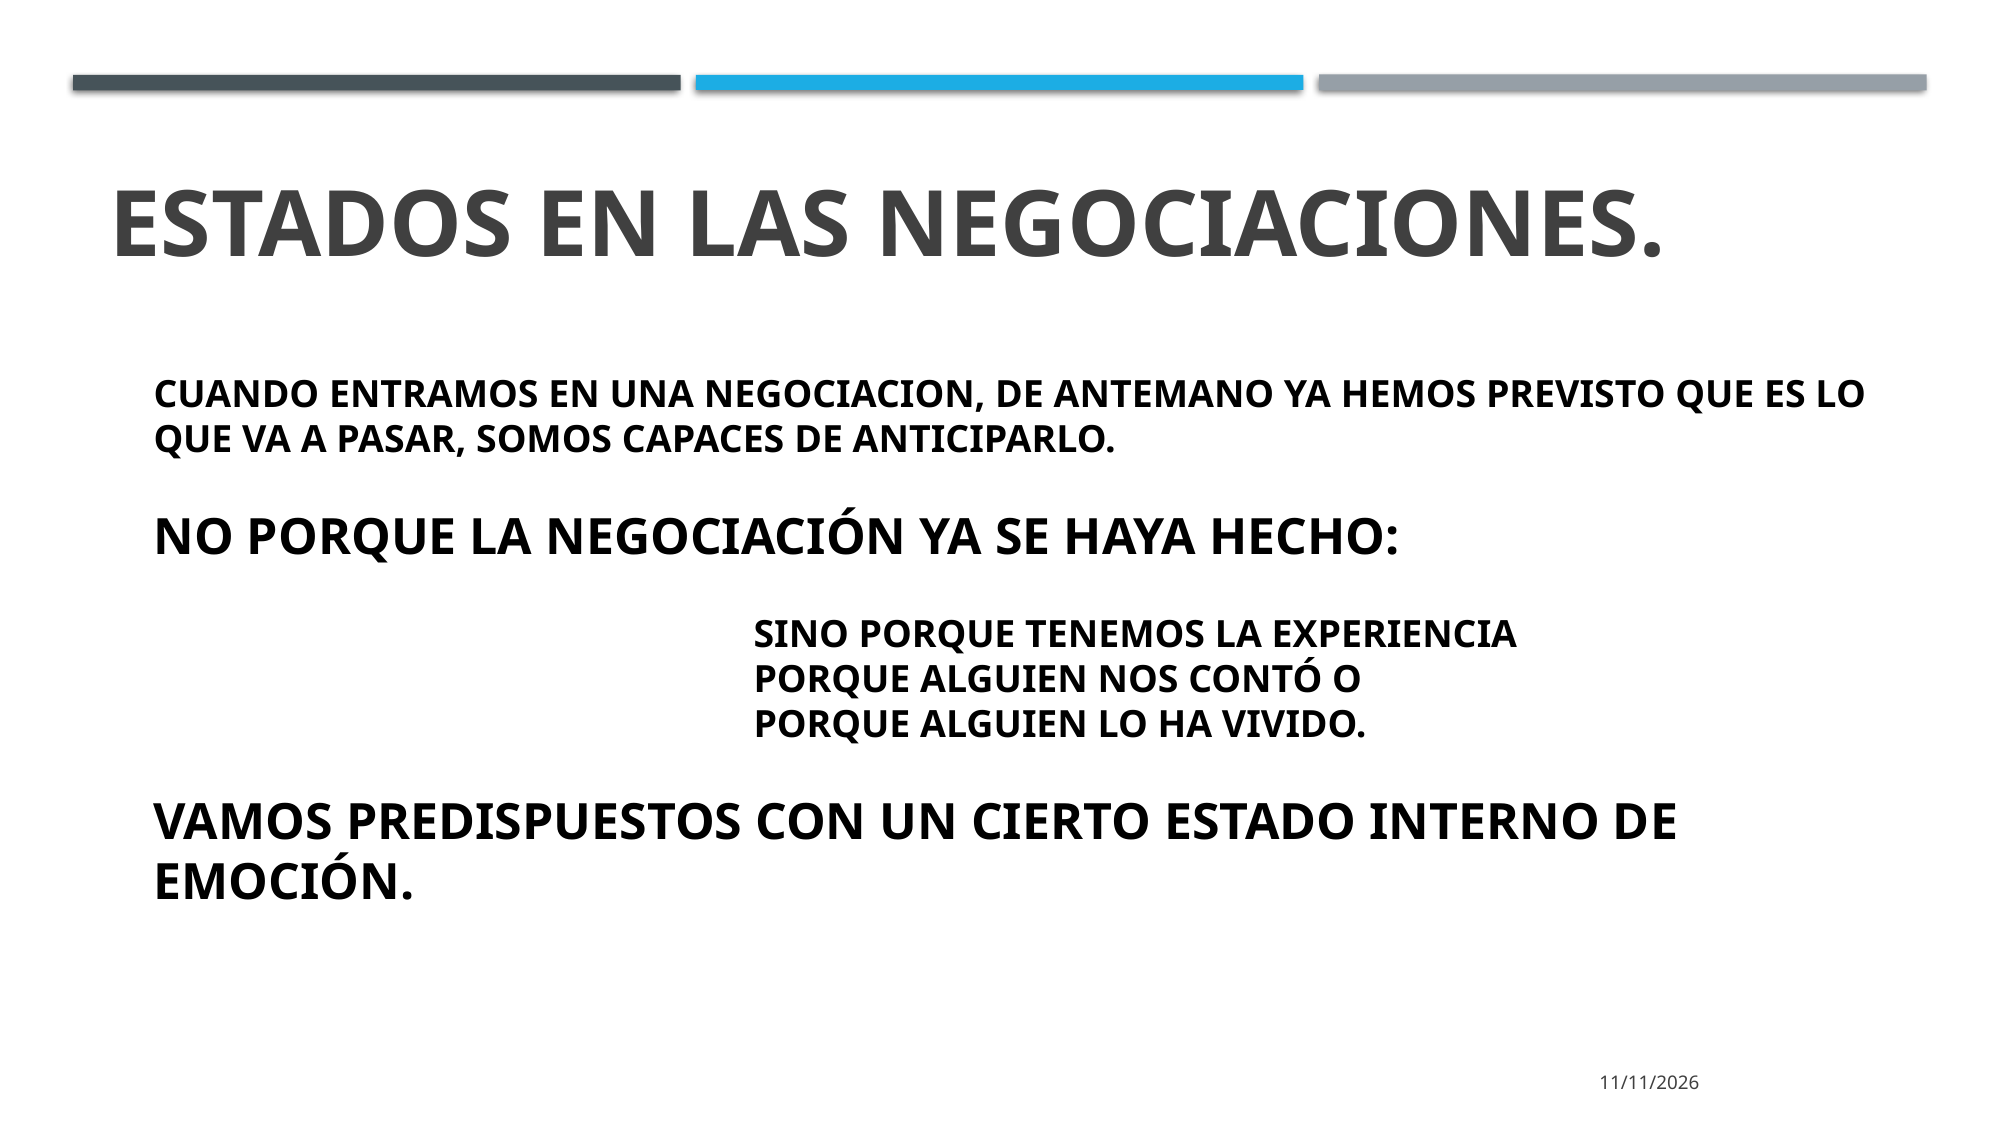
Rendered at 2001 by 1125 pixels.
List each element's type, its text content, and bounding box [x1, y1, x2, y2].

title ESTADOS EN LAS NEGOCIACIONES. [94, 119, 1904, 282]
text_box CUANDO ENTRAMOS EN UNA NEGOCIACION, DE ANTEMANO YA HEMOS PREVISTO QUE ES LO QUE VA A PASAR, SOMOS CAPACES DE ANTICIPARLO. NO PORQUE LA NEGOCIACIÓN YA SE HAYA HECHO: SINO PORQUE TENEMOS LA EXPERIENCIA PORQUE ALGUIEN NOS CONTÓ O PORQUE ALGUIEN LO HA VIVIDO. VAMOS PREDISPUESTOS CON UN CIERTO ESTADO INTERNO DE EMOCIÓN. [138, 362, 1904, 918]
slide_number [1247, 1053, 1715, 1114]
